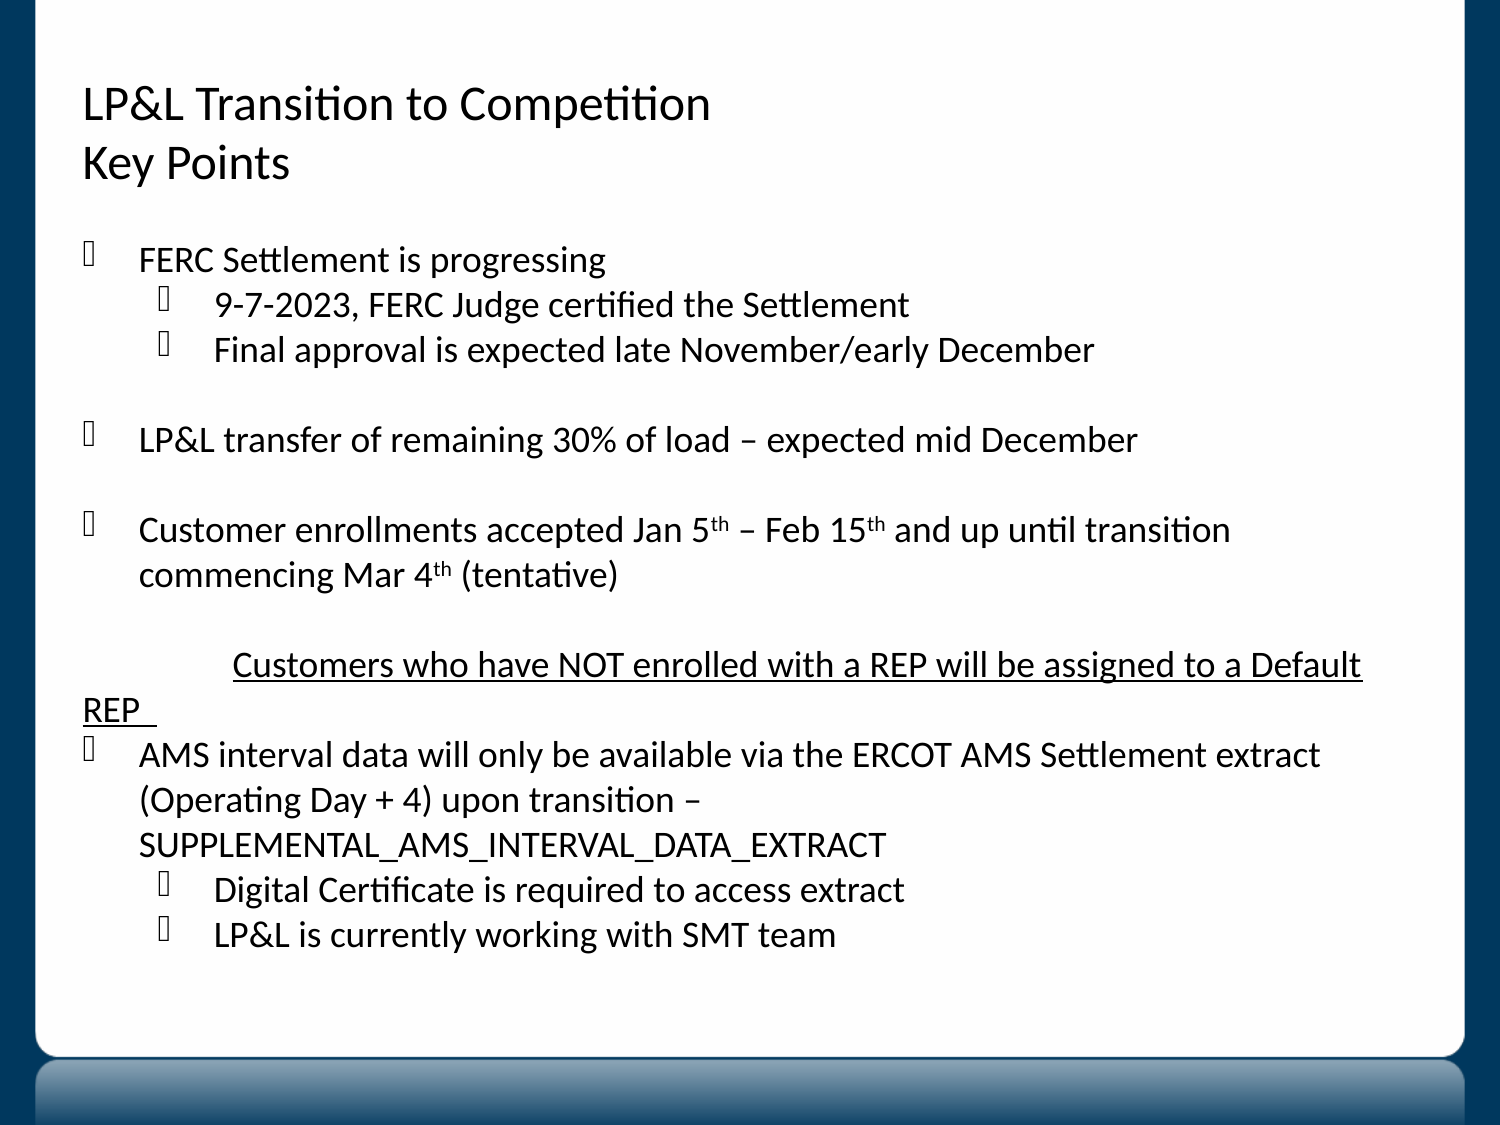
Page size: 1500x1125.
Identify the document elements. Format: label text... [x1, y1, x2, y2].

text_box LP&L Transition to Competition Key Points FERC Settlement is progressing 9-7-2023, FERC Judge certified the Settlement Final approval is expected late November/early December LP&L transfer of remaining 30% of load – expected mid December Customer enrollments accepted Jan 5th – Feb 15th and up until transition commencing Mar 4th (tentative) Customers who have NOT enrolled with a REP will be assigned to a Default REP AMS interval data will only be available via the ERCOT AMS Settlement extract (Operating Day + 4) upon transition – SUPPLEMENTAL_AMS_INTERVAL_DATA_EXTRACT Digital Certificate is required to access extract LP&L is currently working with SMT team [67, 62, 1413, 1008]
picture [35, 0, 1465, 1125]
